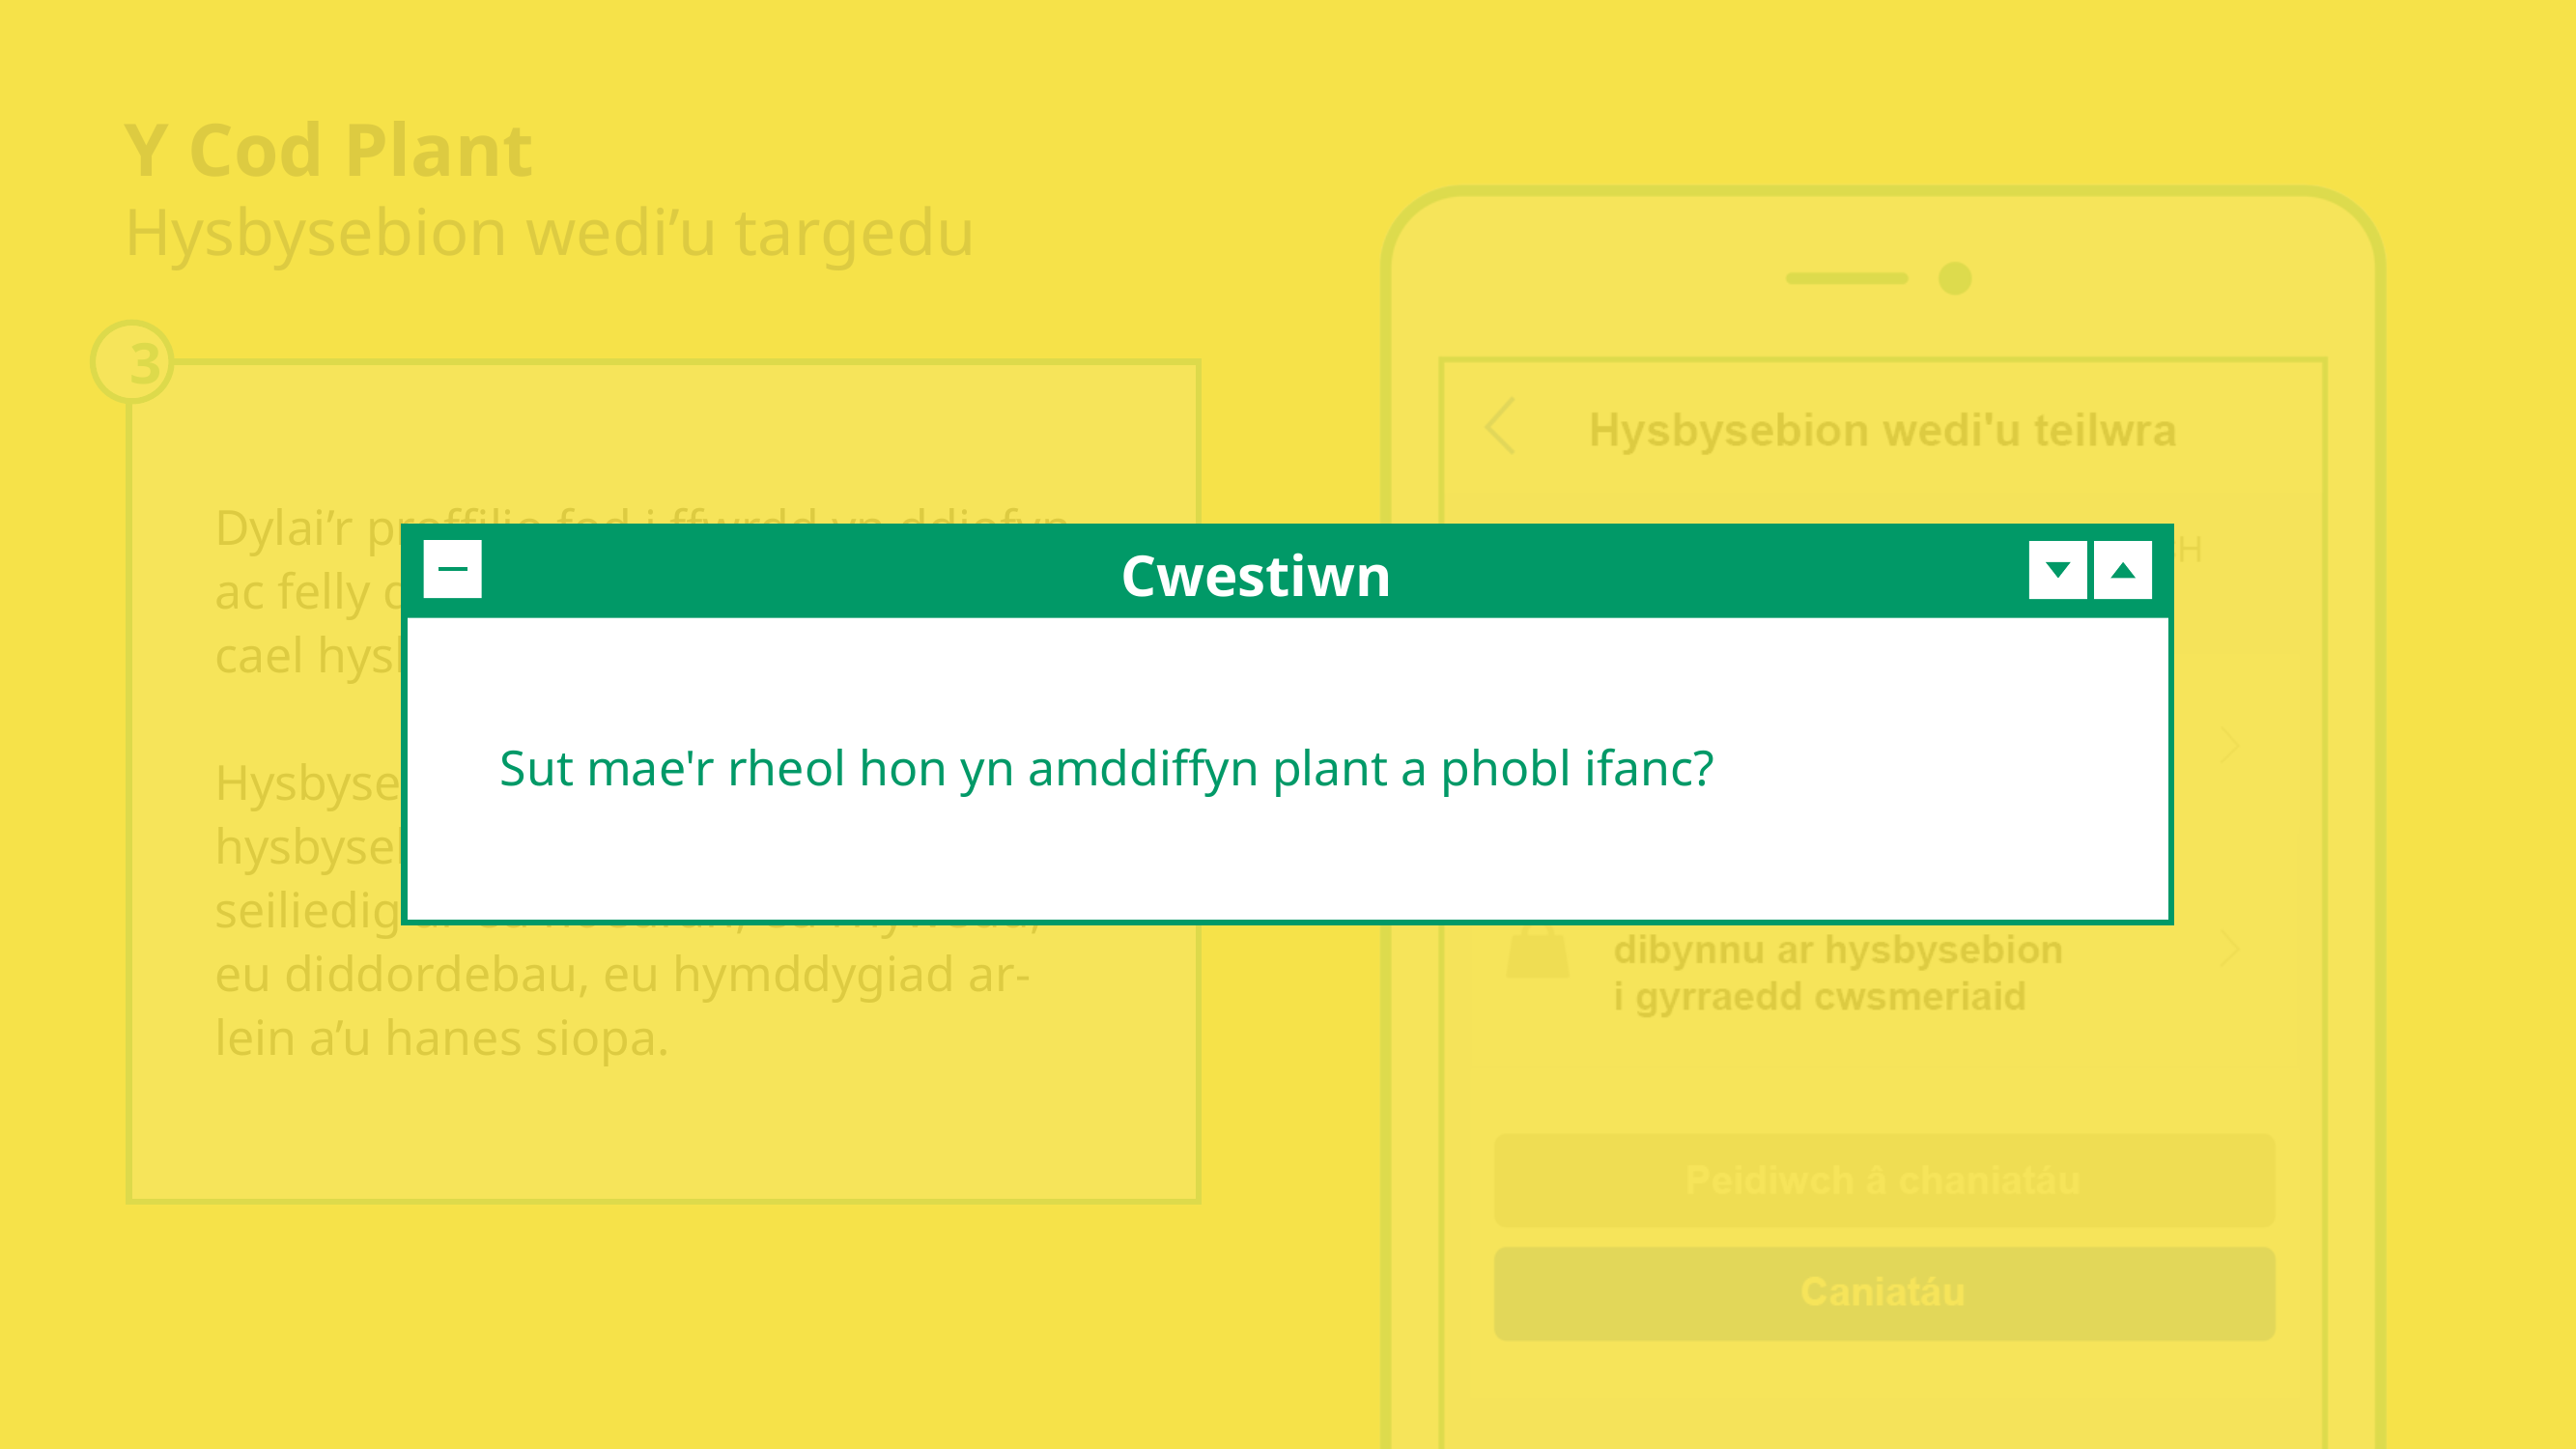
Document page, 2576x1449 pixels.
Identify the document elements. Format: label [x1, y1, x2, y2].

text_box [404, 526, 2172, 923]
picture [1353, 158, 2414, 1449]
text_box [92, 322, 1200, 1203]
text_box [0, 2, 2576, 1449]
